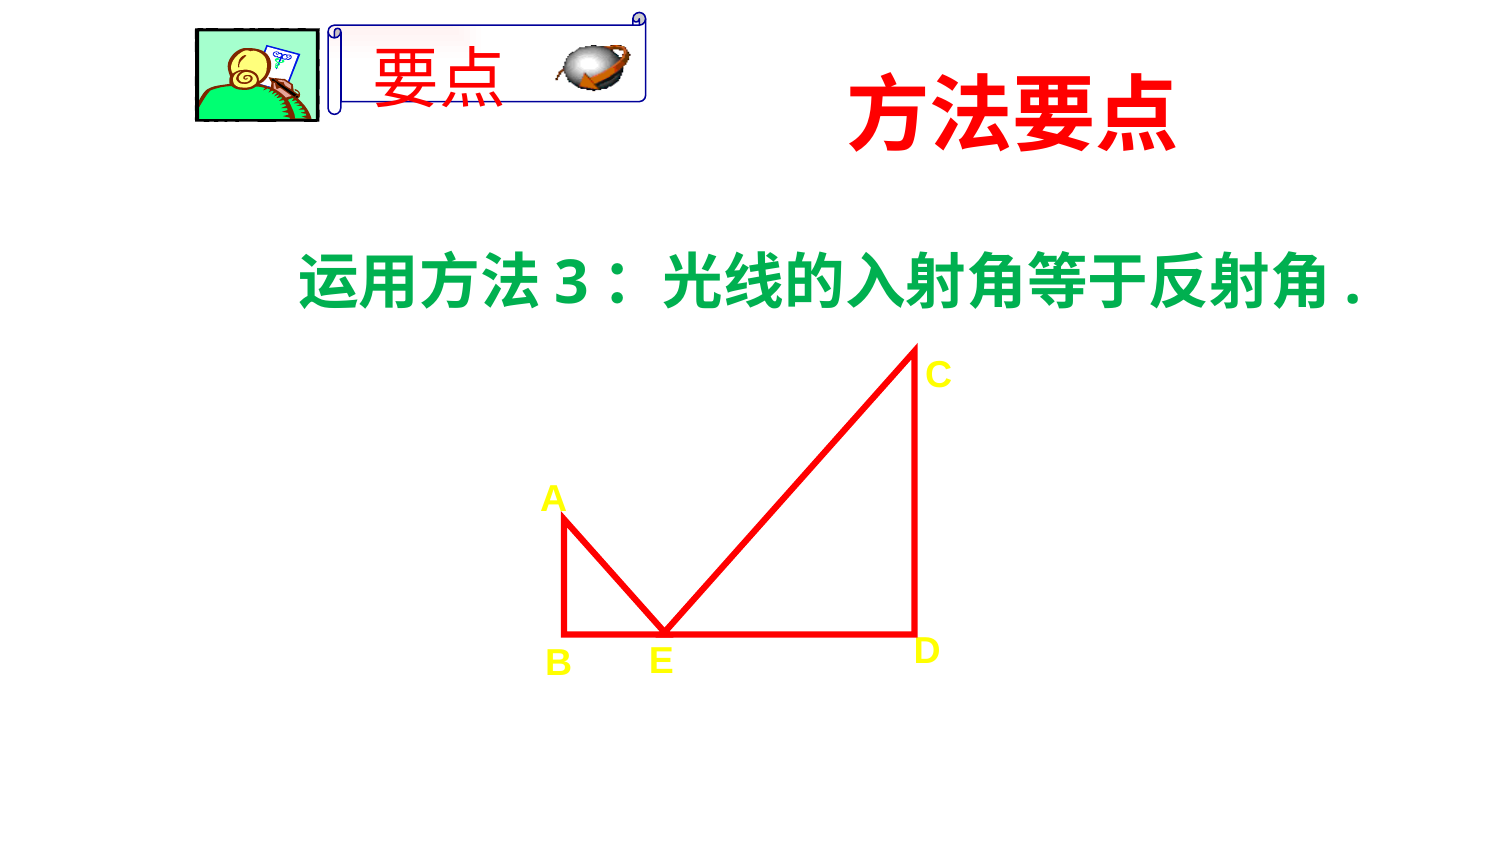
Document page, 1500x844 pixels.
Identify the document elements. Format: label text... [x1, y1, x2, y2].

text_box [194, 0, 654, 125]
list 运用方法3：光线的入射角等于反射角. [187, 150, 1447, 378]
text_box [525, 341, 1006, 692]
title 方法要点 [643, 41, 1382, 150]
